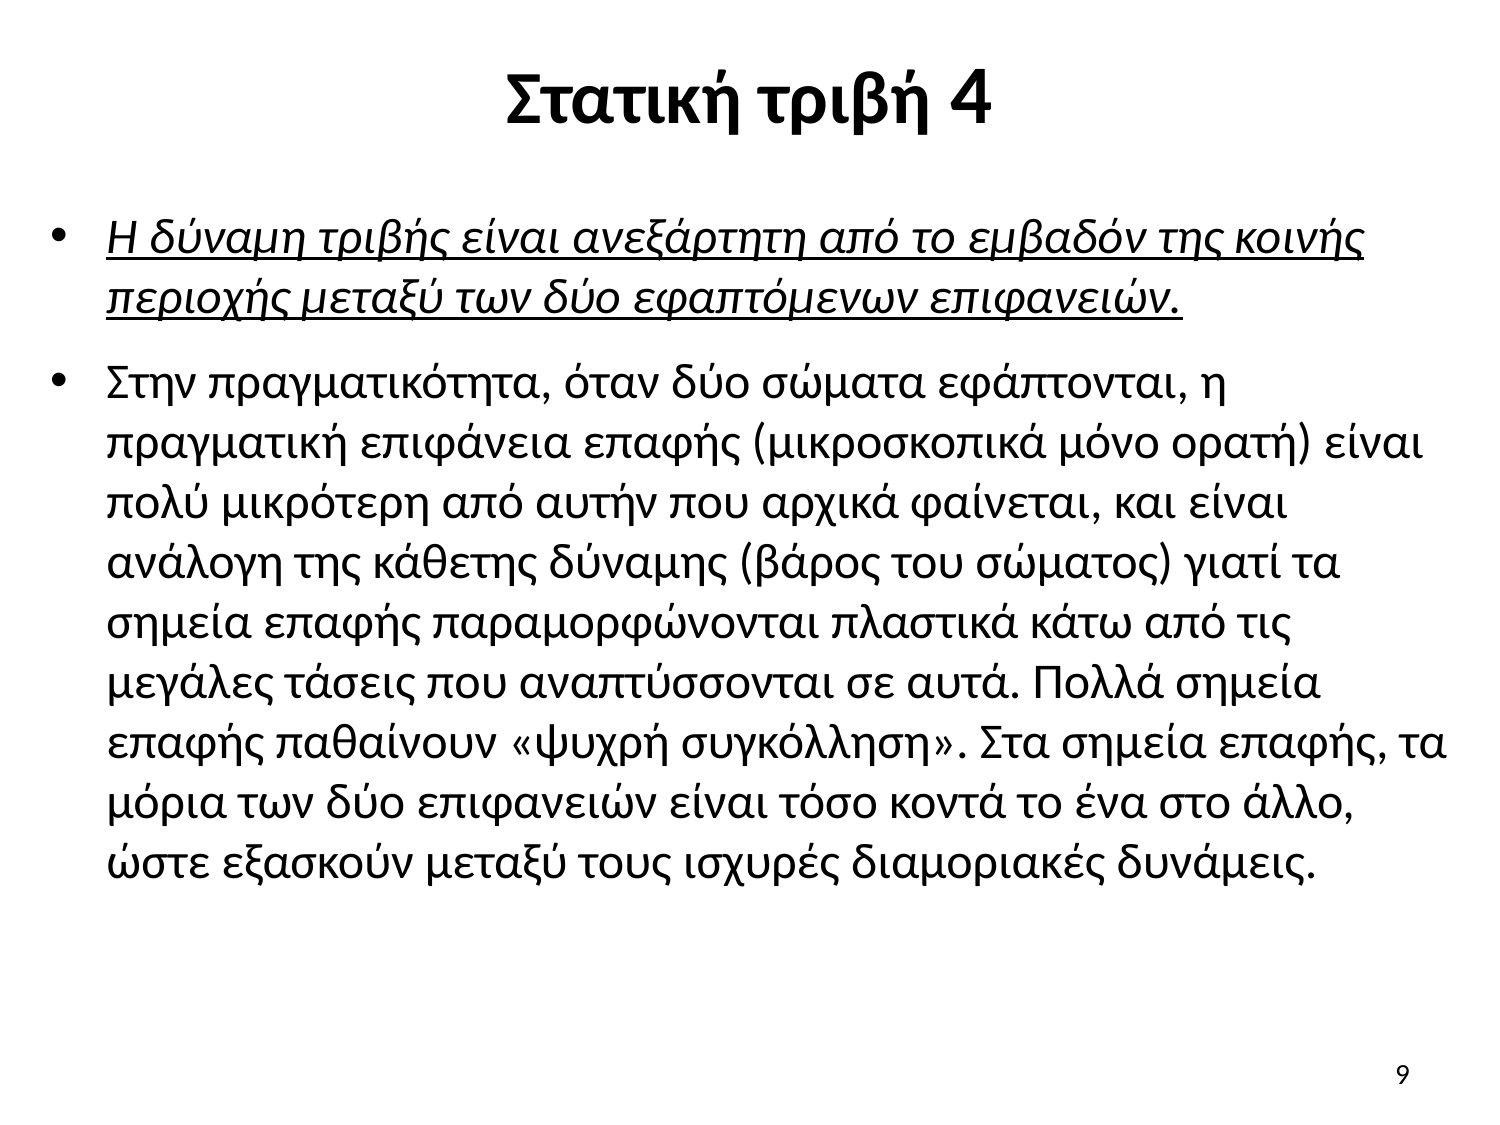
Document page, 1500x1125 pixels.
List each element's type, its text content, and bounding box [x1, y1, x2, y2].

slide_number 9 [1074, 1042, 1425, 1103]
list Η δύναμη τριβής είναι ανεξάρτητη από το εμβαδόν της κοινής περιοχής μεταξύ των δύο εφαπτόμενων επιφανειών. Στην πραγματικότητα, όταν δύο σώματα εφάπτονται, η πραγματική επιφάνεια επαφής (μικροσκοπικά μόνο ορατή) είναι πολύ μικρότερη από αυτήν που αρχικά φαίνεται, και είναι ανάλογη της κάθετης δύναμης (βάρος του σώματος) γιατί τα σημεία επαφής παραμορφώνονται πλαστικά κάτω από τις μεγάλες τάσεις που αναπτύσσονται σε αυτά. Πολλά σημεία επαφής παθαίνουν «ψυχρή συγκόλληση». Στα σημεία επαφής, τα μόρια των δύο επιφανειών είναι τόσο κοντά το ένα στο άλλο, ώστε εξασκούν μεταξύ τους ισχυρές διαμοριακές δυνάμεις. [35, 196, 1465, 1076]
title Στατική τριβή 4 [44, 54, 1456, 126]
